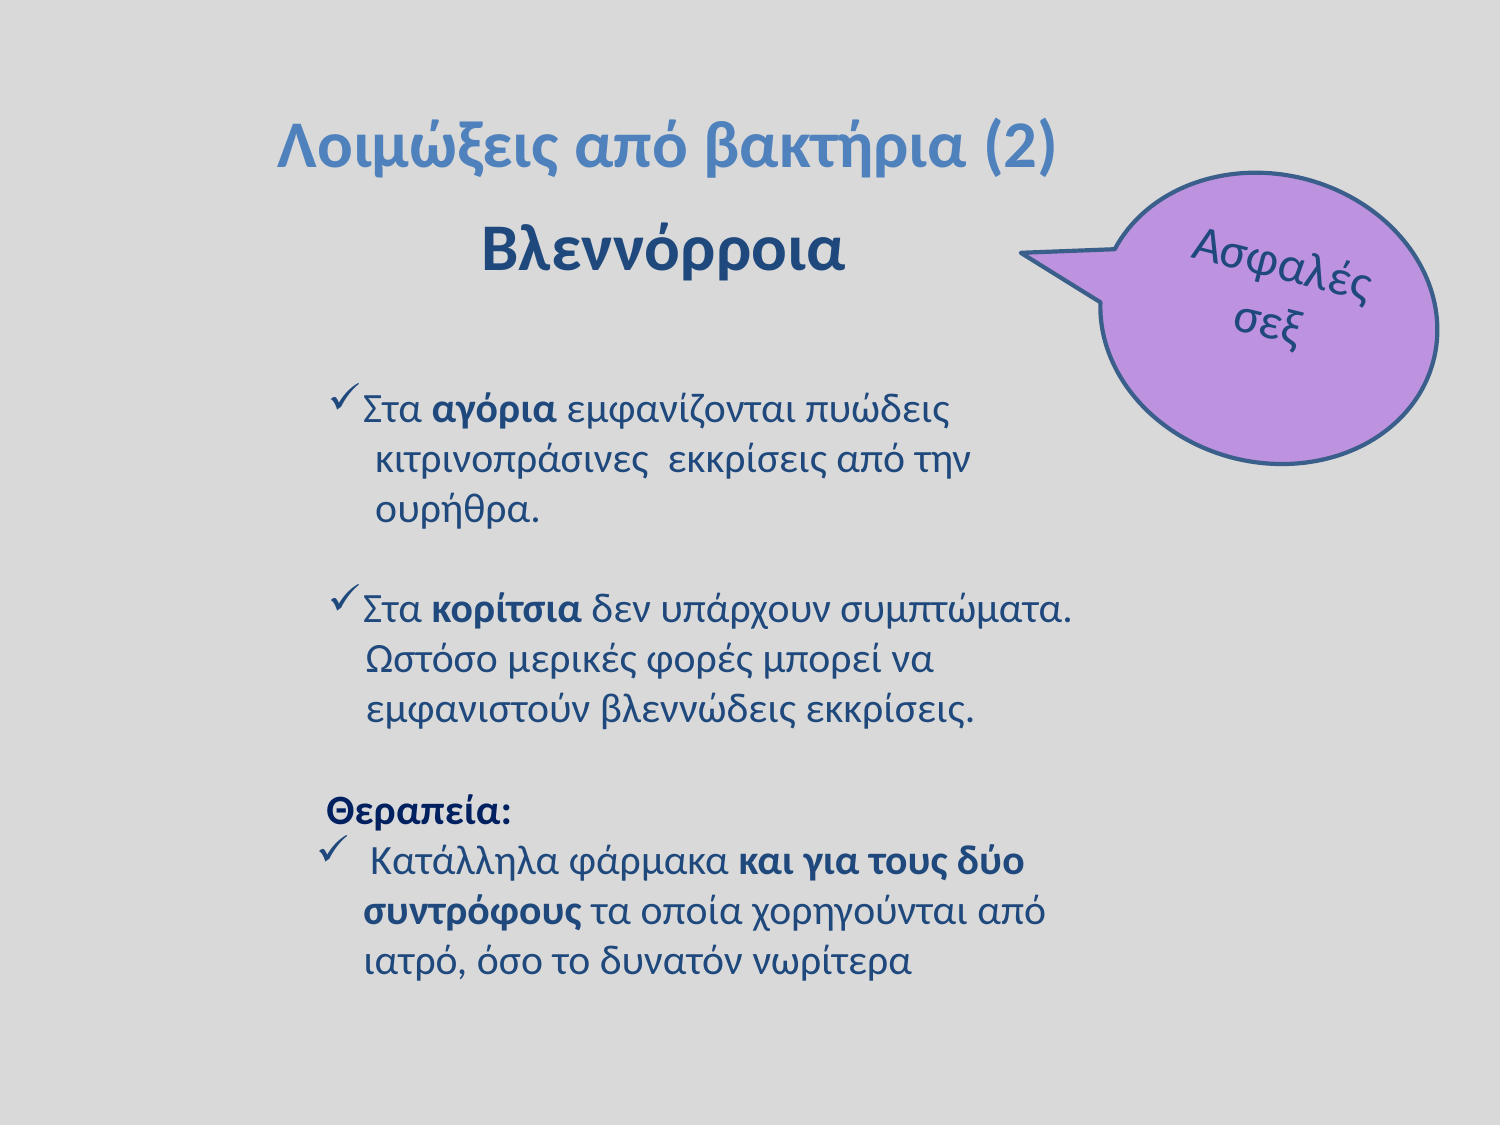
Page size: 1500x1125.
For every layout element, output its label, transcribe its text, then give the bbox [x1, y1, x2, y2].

text_box Βλεννόρροια [466, 196, 947, 291]
text_box Θεραπεία: Κατάλληλα φάρμακα και για τους δύο συντρόφους τα οποία χορηγούνται από ιατρό, όσο το δυνατόν νωρίτερα [301, 775, 1183, 990]
text_box Στα αγόρια εμφανίζονται πυώδεις κιτρινοπράσινες εκκρίσεις από την ουρήθρα. Στα κορίτσια δεν υπάρχουν συμπτώματα. Ωστόσο μερικές φορές μπορεί να εμφανιστούν βλεννώδεις εκκρίσεις. [312, 373, 1128, 739]
text_box Ασφαλές σεξ [1018, 170, 1440, 467]
text_box Λοιμώξεις από βακτήρια (2) [262, 93, 1074, 189]
